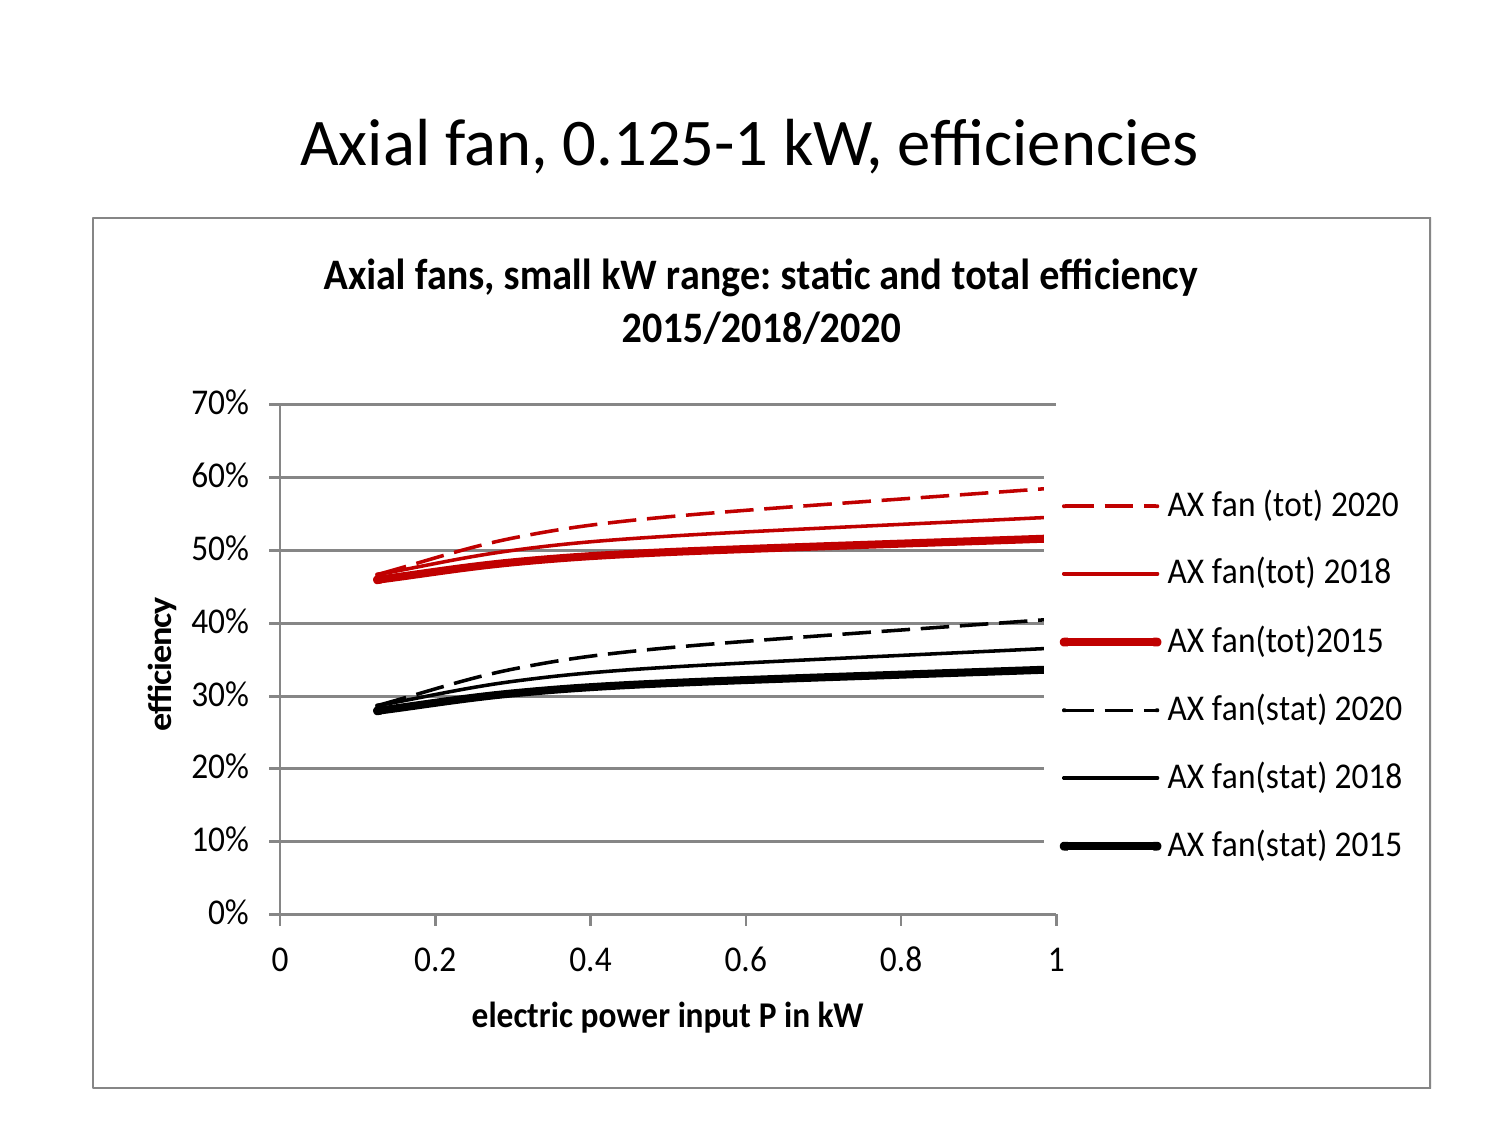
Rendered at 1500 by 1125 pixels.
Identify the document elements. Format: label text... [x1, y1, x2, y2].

picture [91, 216, 1432, 1090]
title Axial fan, 0.125-1 kW, efficiencies [75, 45, 1425, 233]
